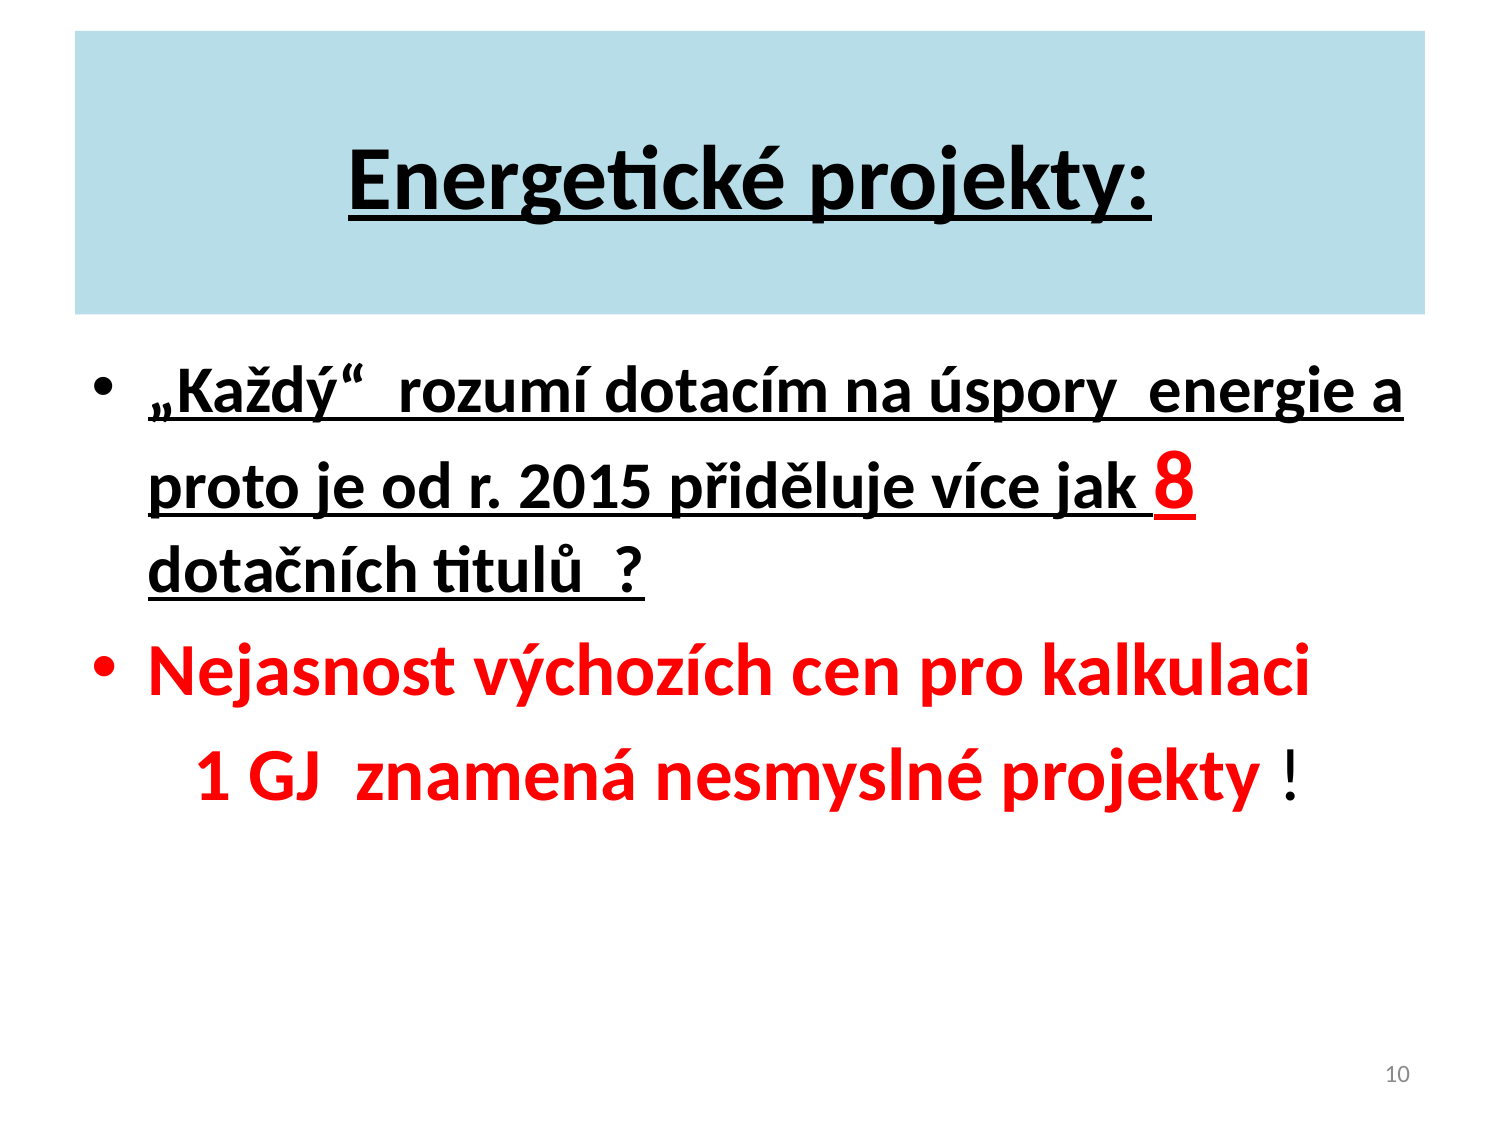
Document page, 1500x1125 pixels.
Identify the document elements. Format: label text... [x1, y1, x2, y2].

title Energetické projekty: [75, 30, 1425, 315]
slide_number 10 [1074, 1042, 1425, 1103]
list „Každý“ rozumí dotacím na úspory energie a proto je od r. 2015 přiděluje více jak 8 dotačních titulů ? Nejasnost výchozích cen pro kalkulaci 1 GJ znamená nesmyslné projekty ! [76, 338, 1447, 1017]
